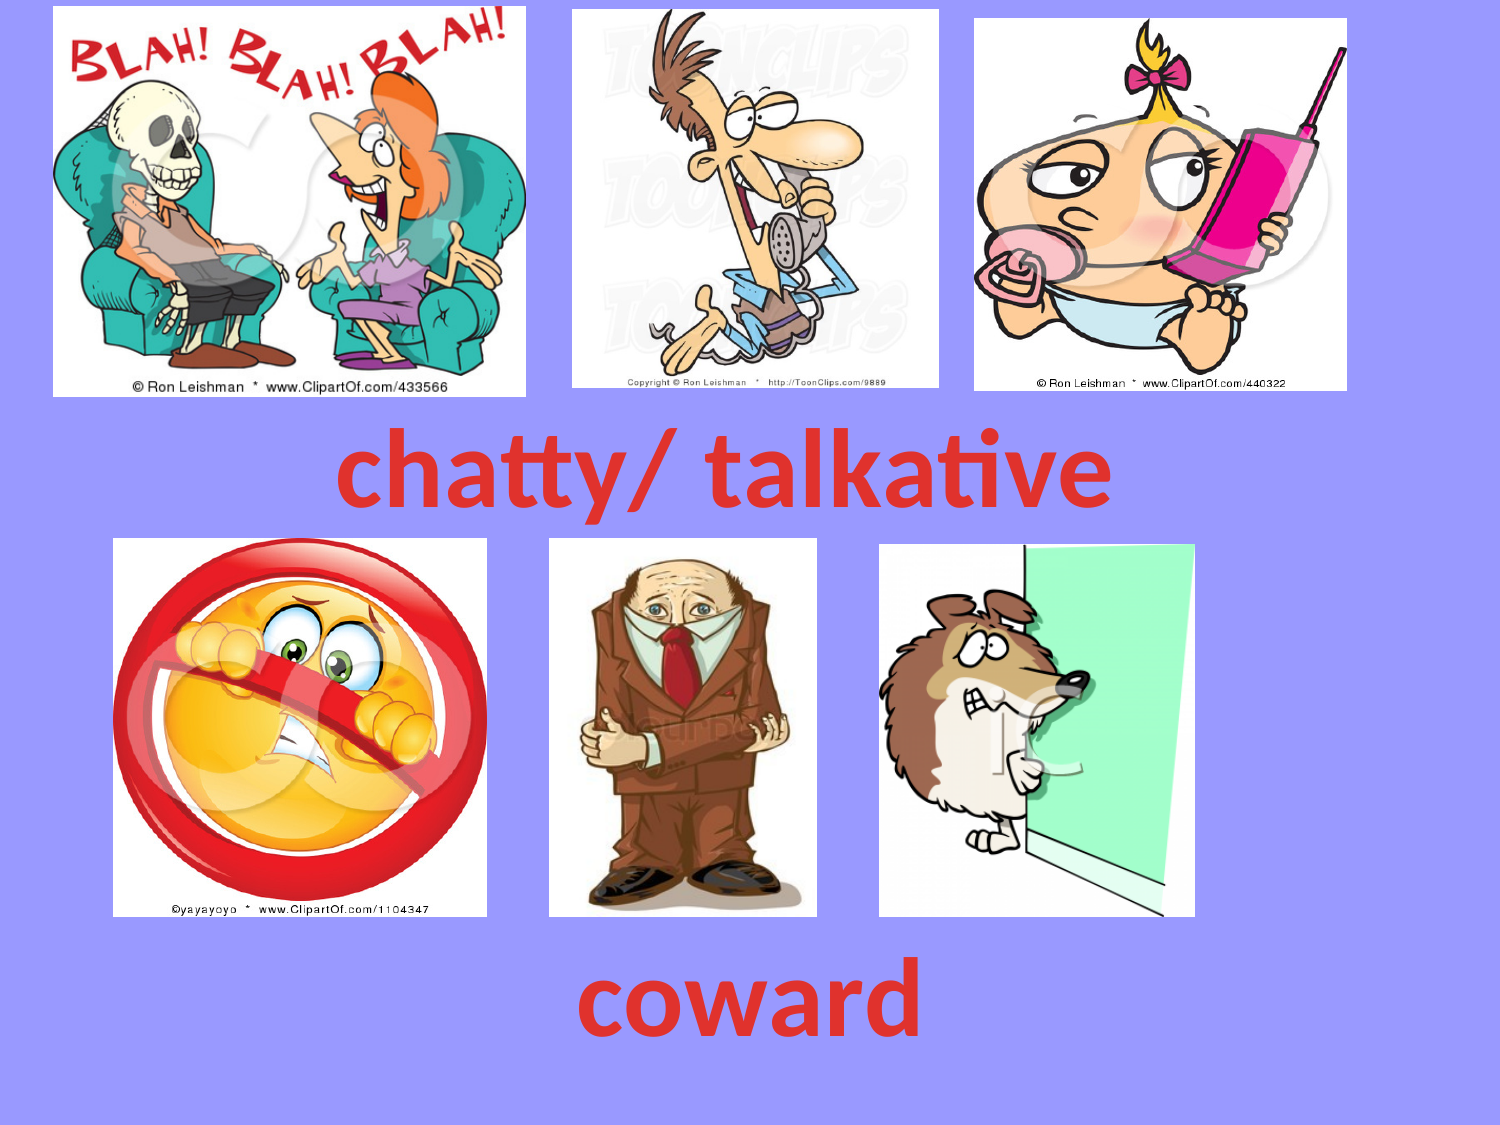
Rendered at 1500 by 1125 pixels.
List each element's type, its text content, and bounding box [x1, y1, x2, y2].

picture [974, 17, 1347, 391]
picture [113, 538, 487, 918]
picture [548, 538, 817, 918]
picture [52, 5, 526, 397]
text_box coward [561, 916, 941, 1067]
picture [879, 544, 1196, 917]
picture [572, 9, 940, 389]
text_box chatty/ talkative [320, 387, 1131, 538]
